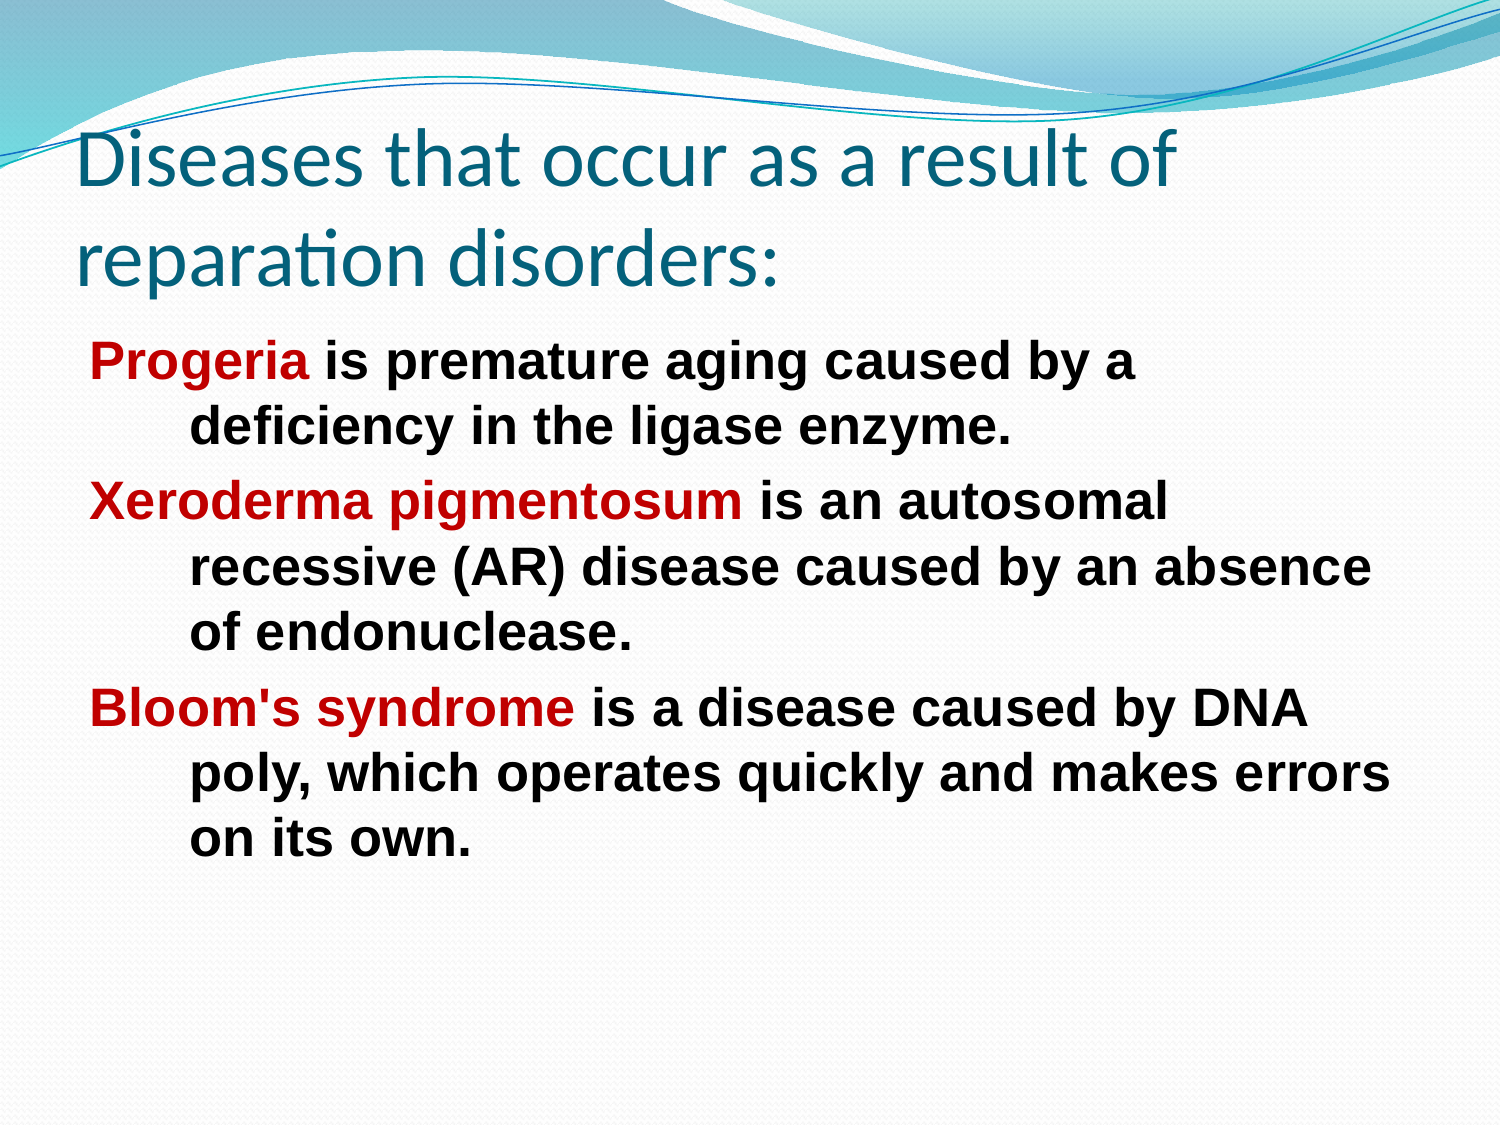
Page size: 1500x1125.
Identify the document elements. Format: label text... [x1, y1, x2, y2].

list Progeria is premature aging caused by a deficiency in the ligase enzyme. Xeroderma pigmentosum is an autosomal recessive (AR) disease caused by an absence of endonuclease. Bloom's syndrome is a disease caused by DNA poly, which operates quickly and makes errors on its own. [75, 317, 1425, 1038]
title Diseases that occur as a result of reparation disorders: [75, 115, 1425, 303]
